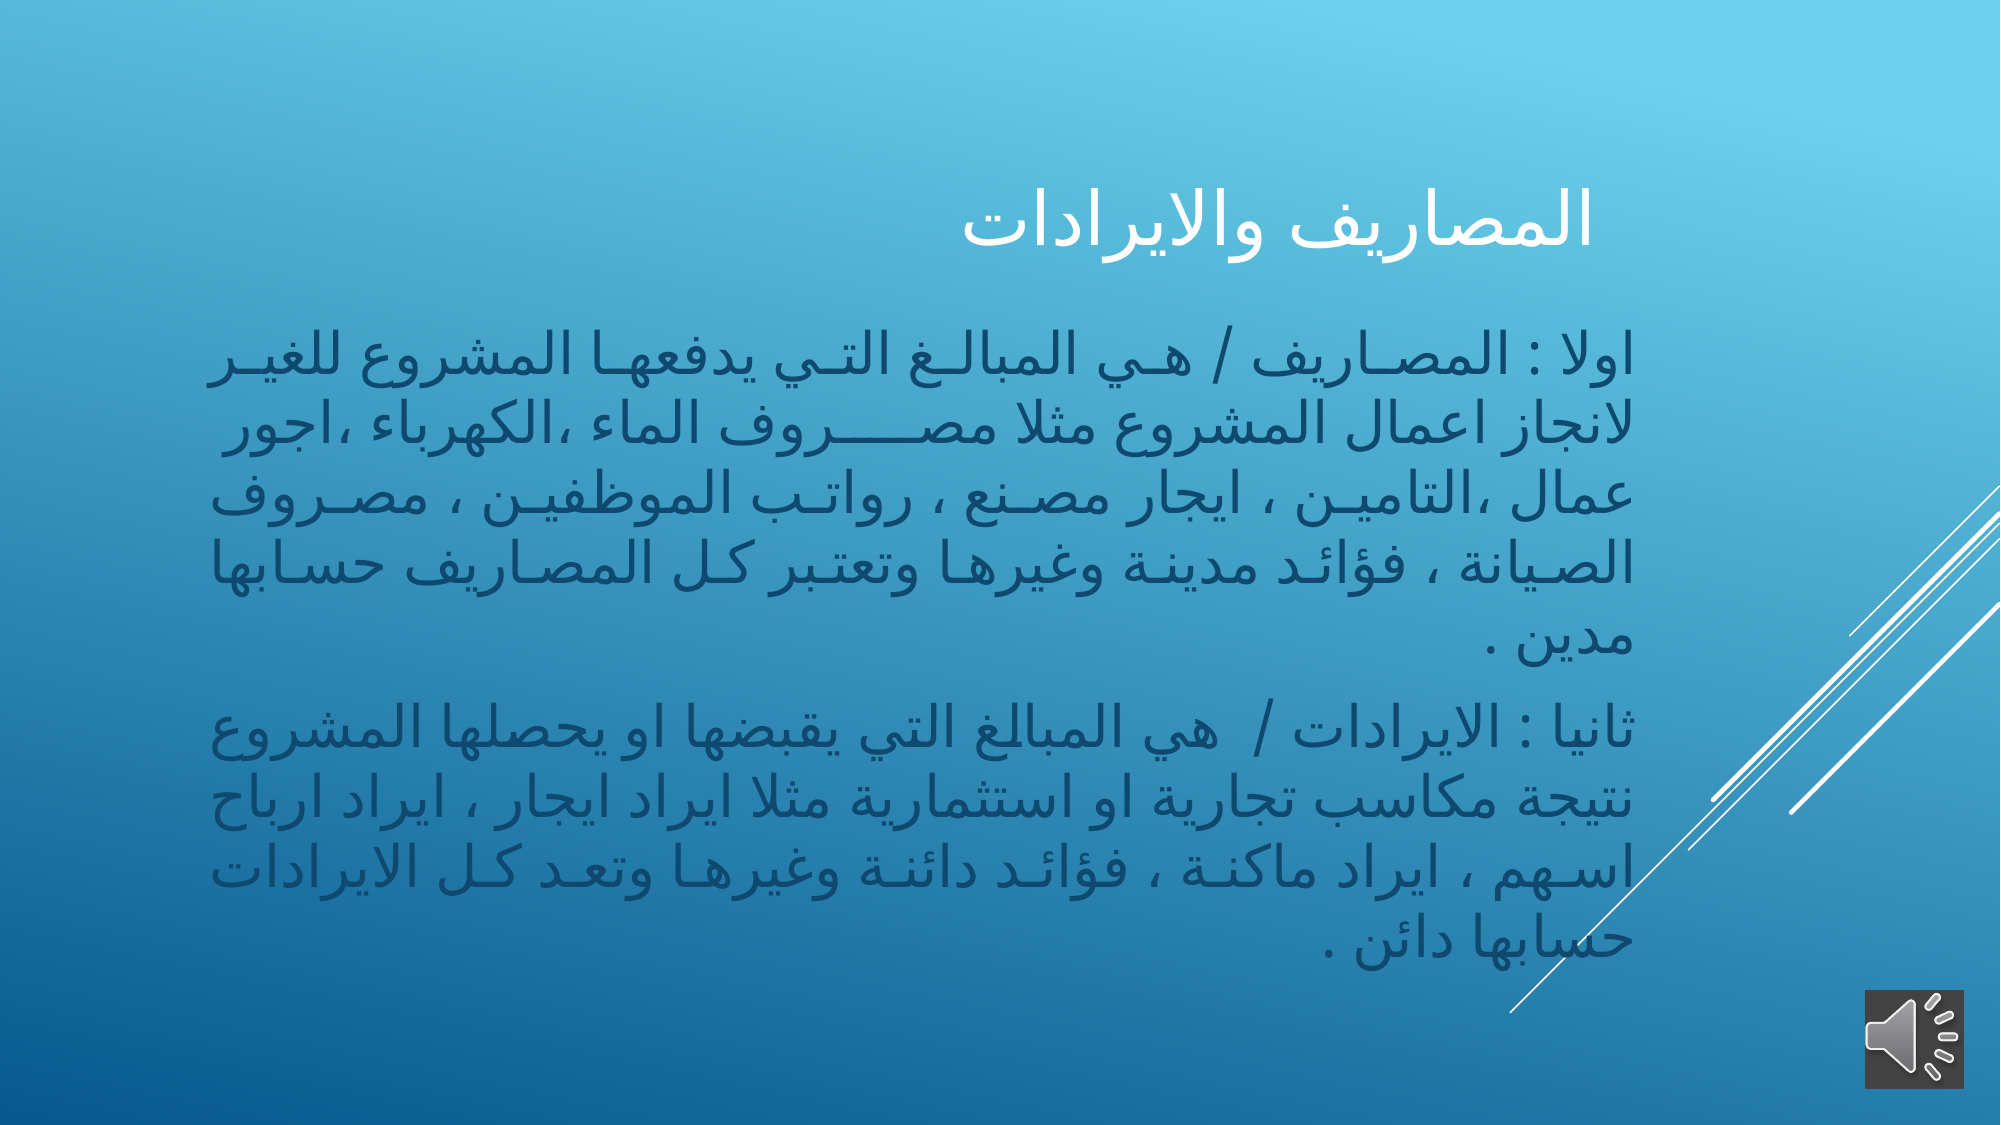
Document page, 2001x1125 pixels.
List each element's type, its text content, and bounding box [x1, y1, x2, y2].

picture [1864, 989, 1965, 1090]
list اولا : المصاريف / هي المبالغ التي يدفعها المشروع للغير لانجاز اعمال المشروع مثلا مصروف الماء ،الكهرباء ،اجور عمال ،التامين ، ايجار مصنع ، رواتب الموظفين ، مصروف الصيانة ، فؤائد مدينة وغيرها وتعتبر كل المصاريف حسابها مدين . ثانيا : الايرادات / هي المبالغ التي يقبضها او يحصلها المشروع نتيجة مكاسب تجارية او استثمارية مثلا ايراد ايجار ، ايراد ارباح اسهم ، ايراد ماكنة ، فؤائد دائنة وغيرها وتعد كل الايرادات حسابها دائن . [194, 308, 1653, 1015]
title المصاريف والايرادات [211, 50, 1612, 269]
